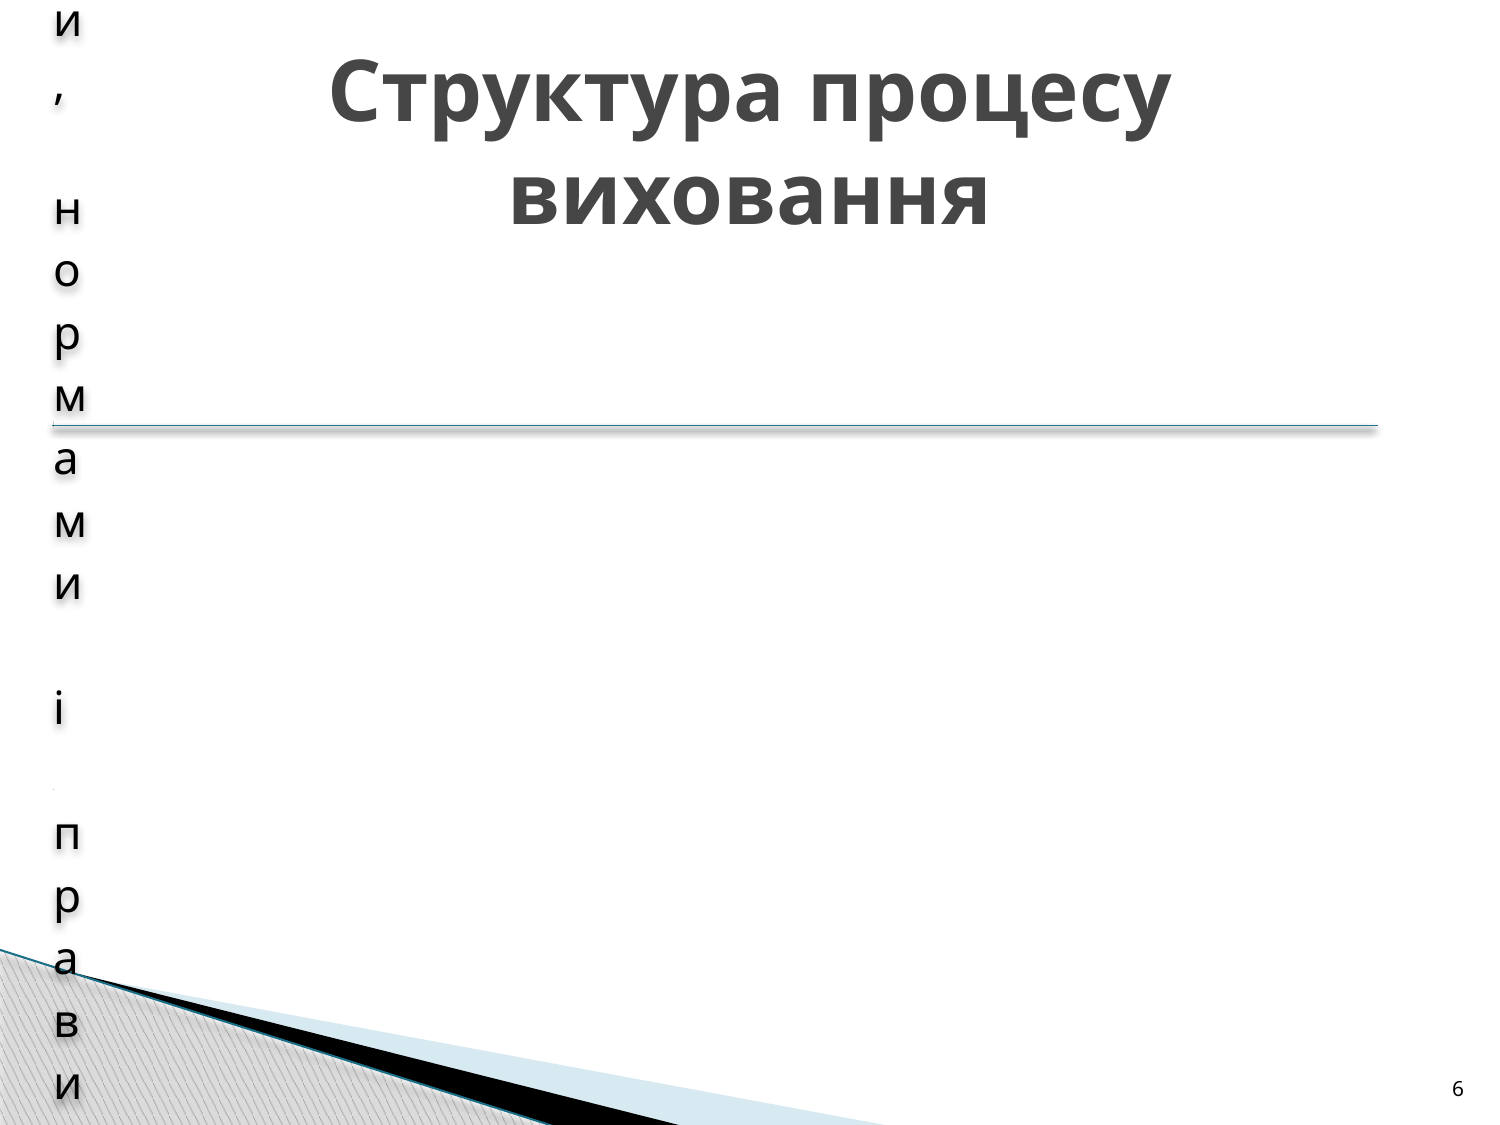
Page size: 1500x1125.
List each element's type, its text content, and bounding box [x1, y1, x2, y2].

slide_number 6 [1418, 1051, 1479, 1112]
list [52, 243, 1378, 972]
title Структура процесу виховання [75, 45, 1425, 233]
